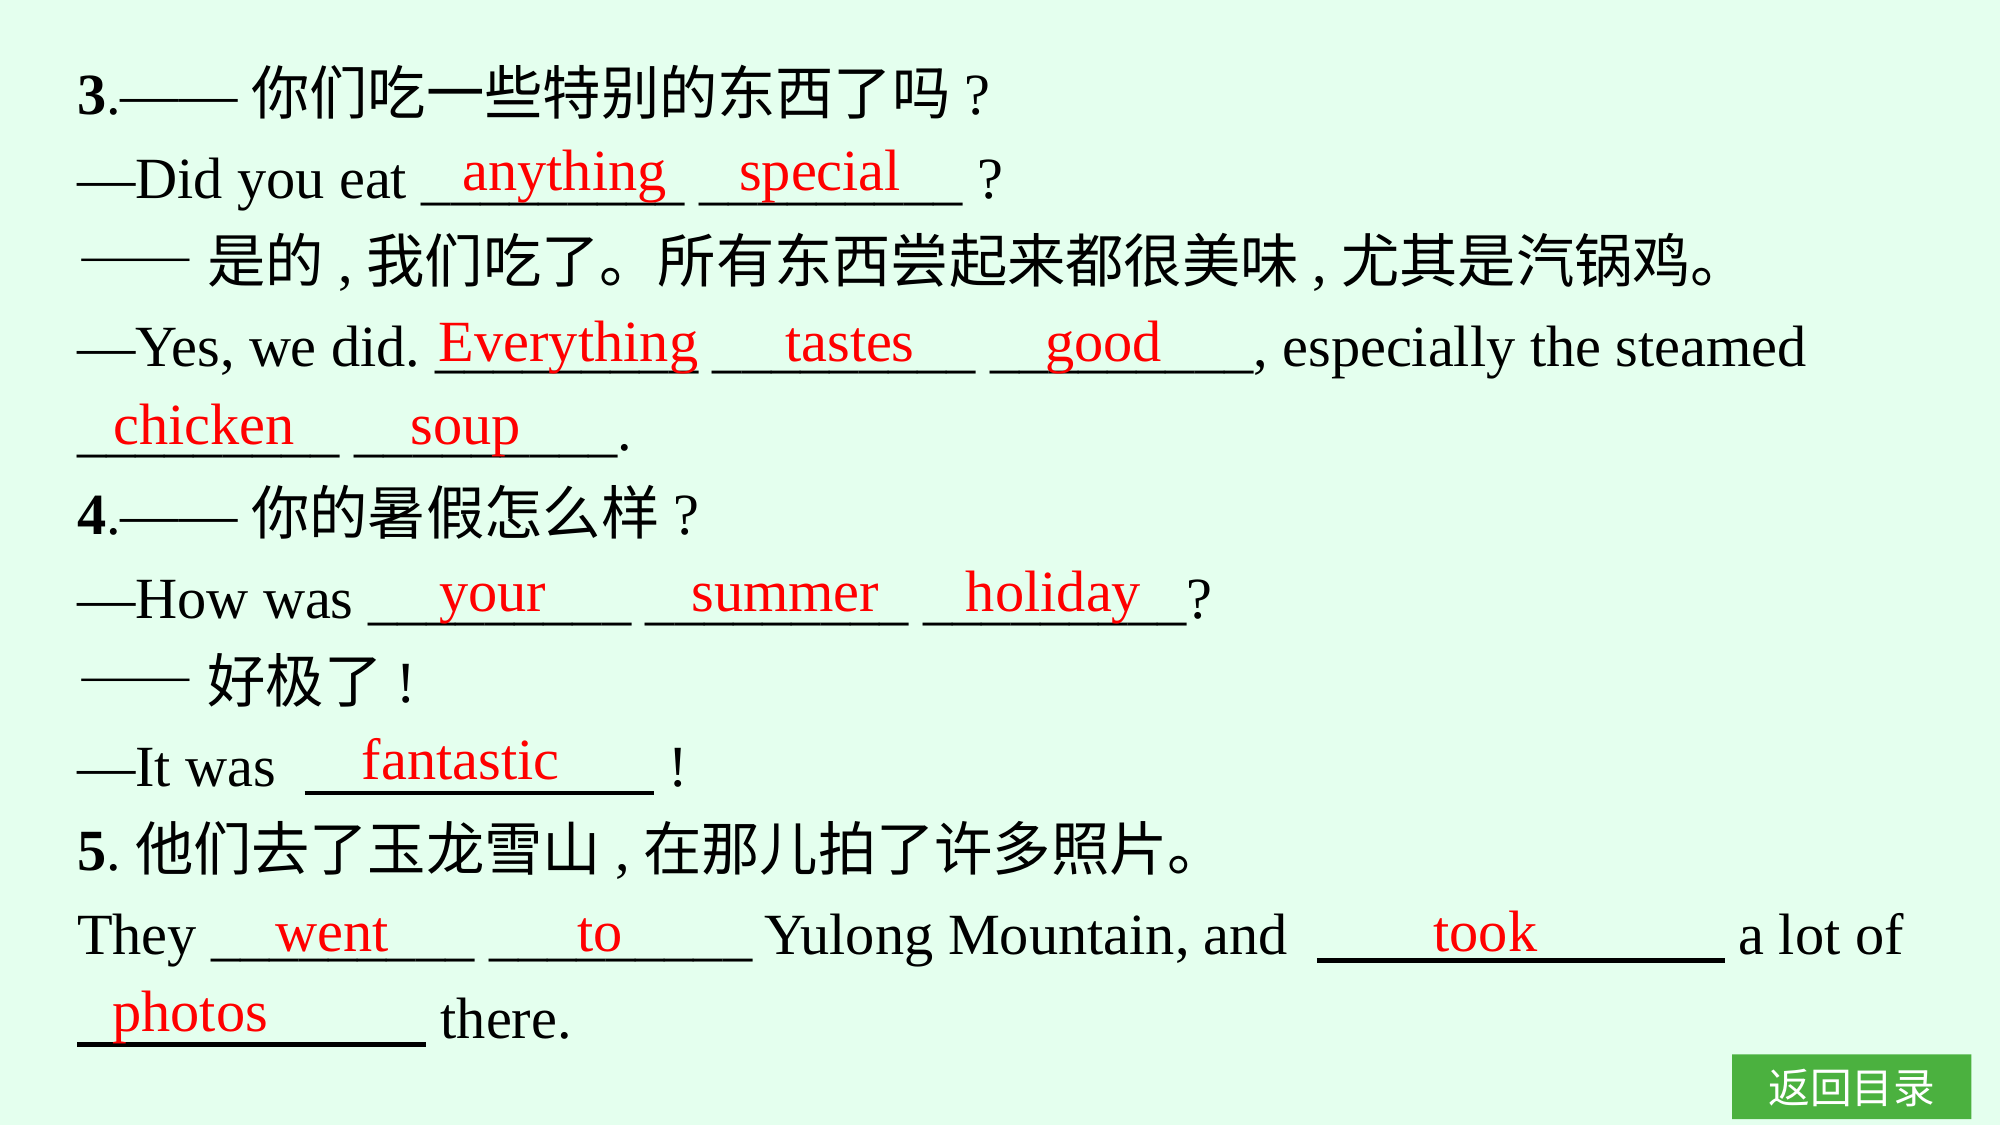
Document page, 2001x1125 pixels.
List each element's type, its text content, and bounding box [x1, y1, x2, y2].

text_box your summer holiday [424, 531, 1157, 631]
text_box Everything tastes good [424, 281, 1178, 381]
text_box chicken soup [98, 365, 537, 464]
text_box 3.——你们吃一些特别的东西了吗? —Did you eat _________ _________ ? ——是的,我们吃了。所有东西尝起来都很美味,尤其是汽锅鸡。 —Yes, we did. _________ _________ _________, especially the steamed _________ _________. 4.——你的暑假怎么样? —How was _________ _________ _________? ——好极了! —It was ! 5.他们去了玉龙雪山,在那儿拍了许多照片。 They _________ _________ Yulong Mountain, and a lot of there. [62, 34, 1938, 1058]
text_box took [1418, 872, 1553, 971]
text_box anything special [447, 110, 917, 210]
text_box went to [260, 872, 638, 971]
text_box photos [97, 951, 284, 1051]
text_box fantastic [347, 699, 575, 799]
